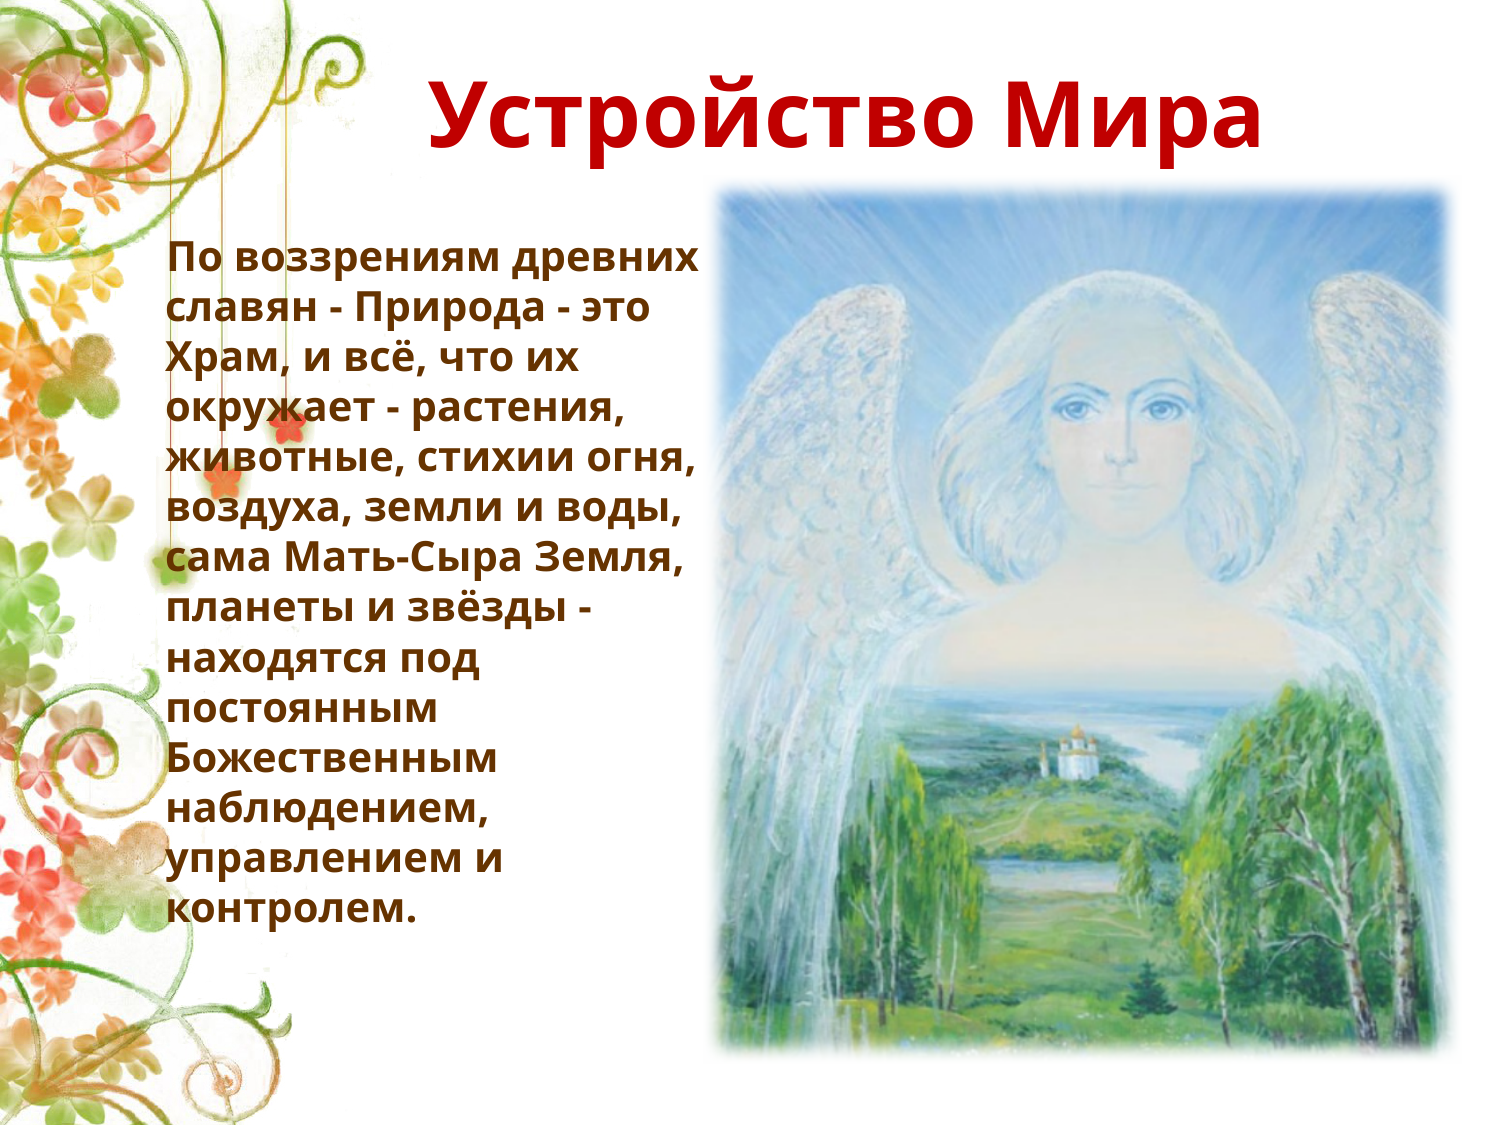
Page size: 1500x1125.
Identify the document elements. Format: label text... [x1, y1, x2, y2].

picture [0, 0, 1500, 1125]
list По воззрениям древних славян - Природа - это Храм, и всё, что их окружает - растения, животные, стихии огня, воздуха, земли и воды, сама Мать-Сыра Земля, планеты и звёзды - находятся под постоянным Божественным наблюдением, управлением и контролем. [93, 222, 697, 1031]
title Устройство Мира [269, 44, 1426, 177]
